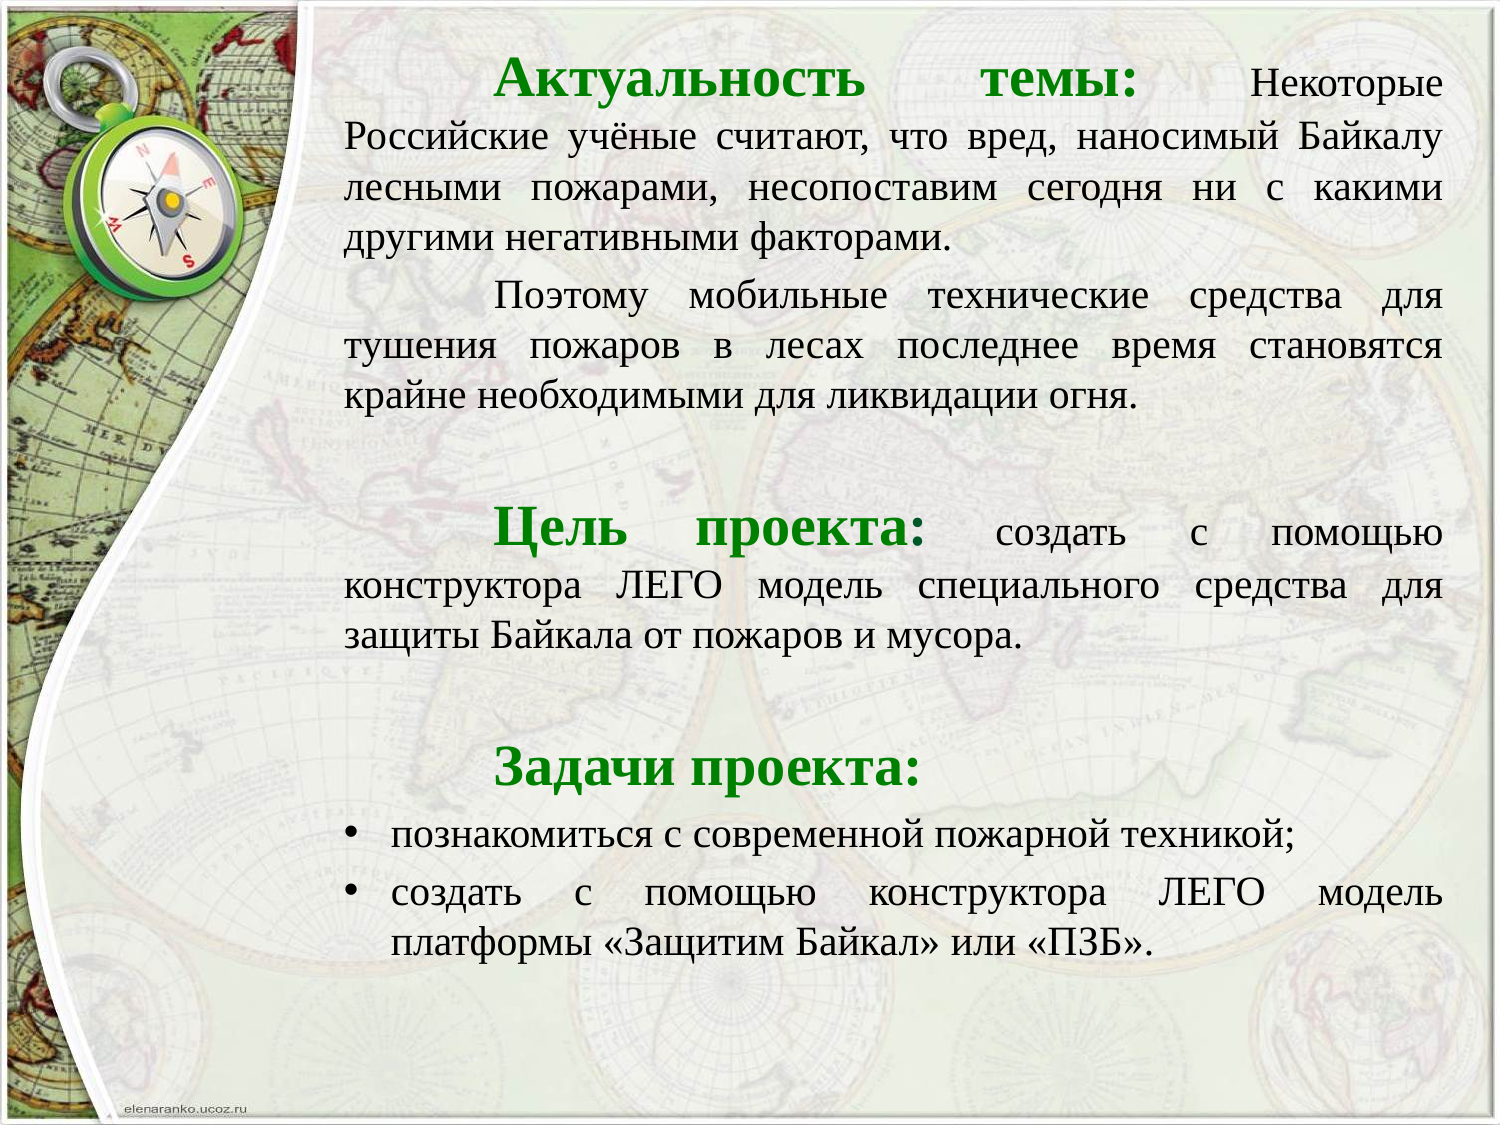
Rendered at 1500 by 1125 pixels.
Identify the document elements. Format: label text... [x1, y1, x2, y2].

list Актуальность темы: Некоторые Российские учёные считают, что вред, наносимый Байкалу лесными пожарами, несопоставим сегодня ни с какими другими негативными факторами. Поэтому мобильные технические средства для тушения пожаров в лесах последнее время становятся крайне необходимыми для ликвидации огня. Цель проекта: создать с помощью конструктора ЛЕГО модель специального средства для защиты Байкала от пожаров и мусора. Задачи проекта: познакомиться с современной пожарной техникой; создать с помощью конструктора ЛЕГО модель платформы «Защитим Байкал» или «ПЗБ». [253, 30, 1459, 1059]
picture [0, 0, 1500, 1125]
